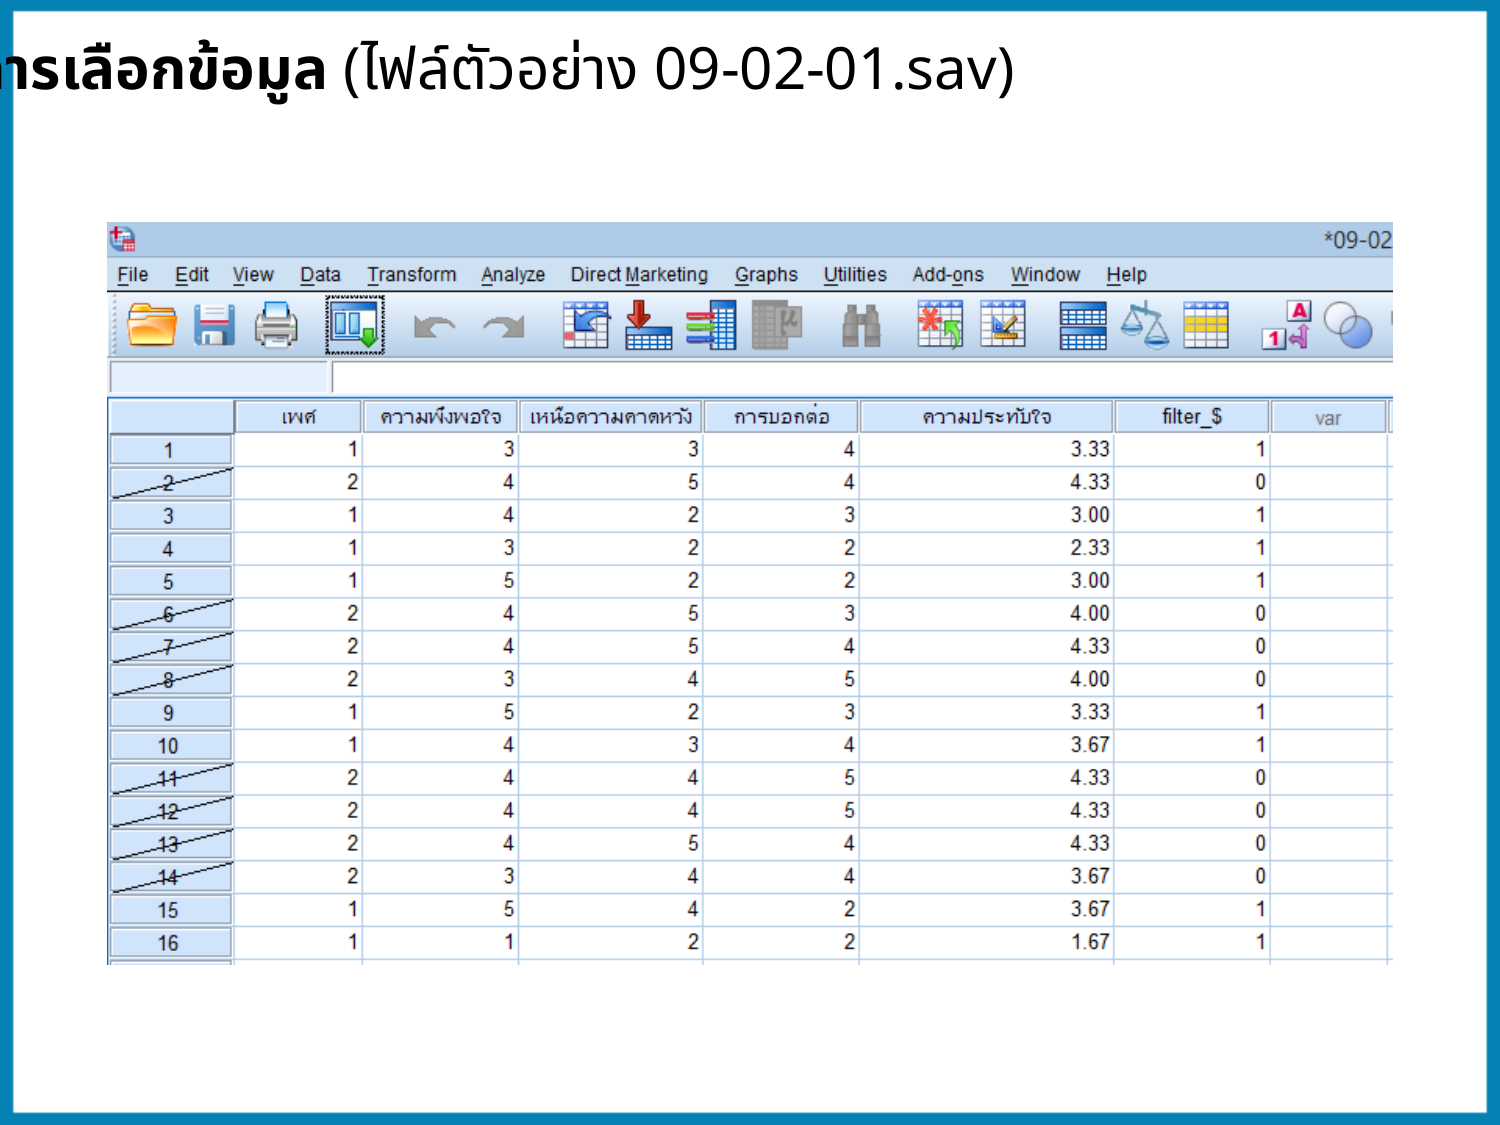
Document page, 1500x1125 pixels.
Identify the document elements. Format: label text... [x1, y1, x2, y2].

text_box 9.3.3 การเลือกข้อมูล (ไฟล์ตัวอย่าง 09-02-01.sav) [0, 23, 1045, 109]
picture [13, 11, 1487, 1113]
